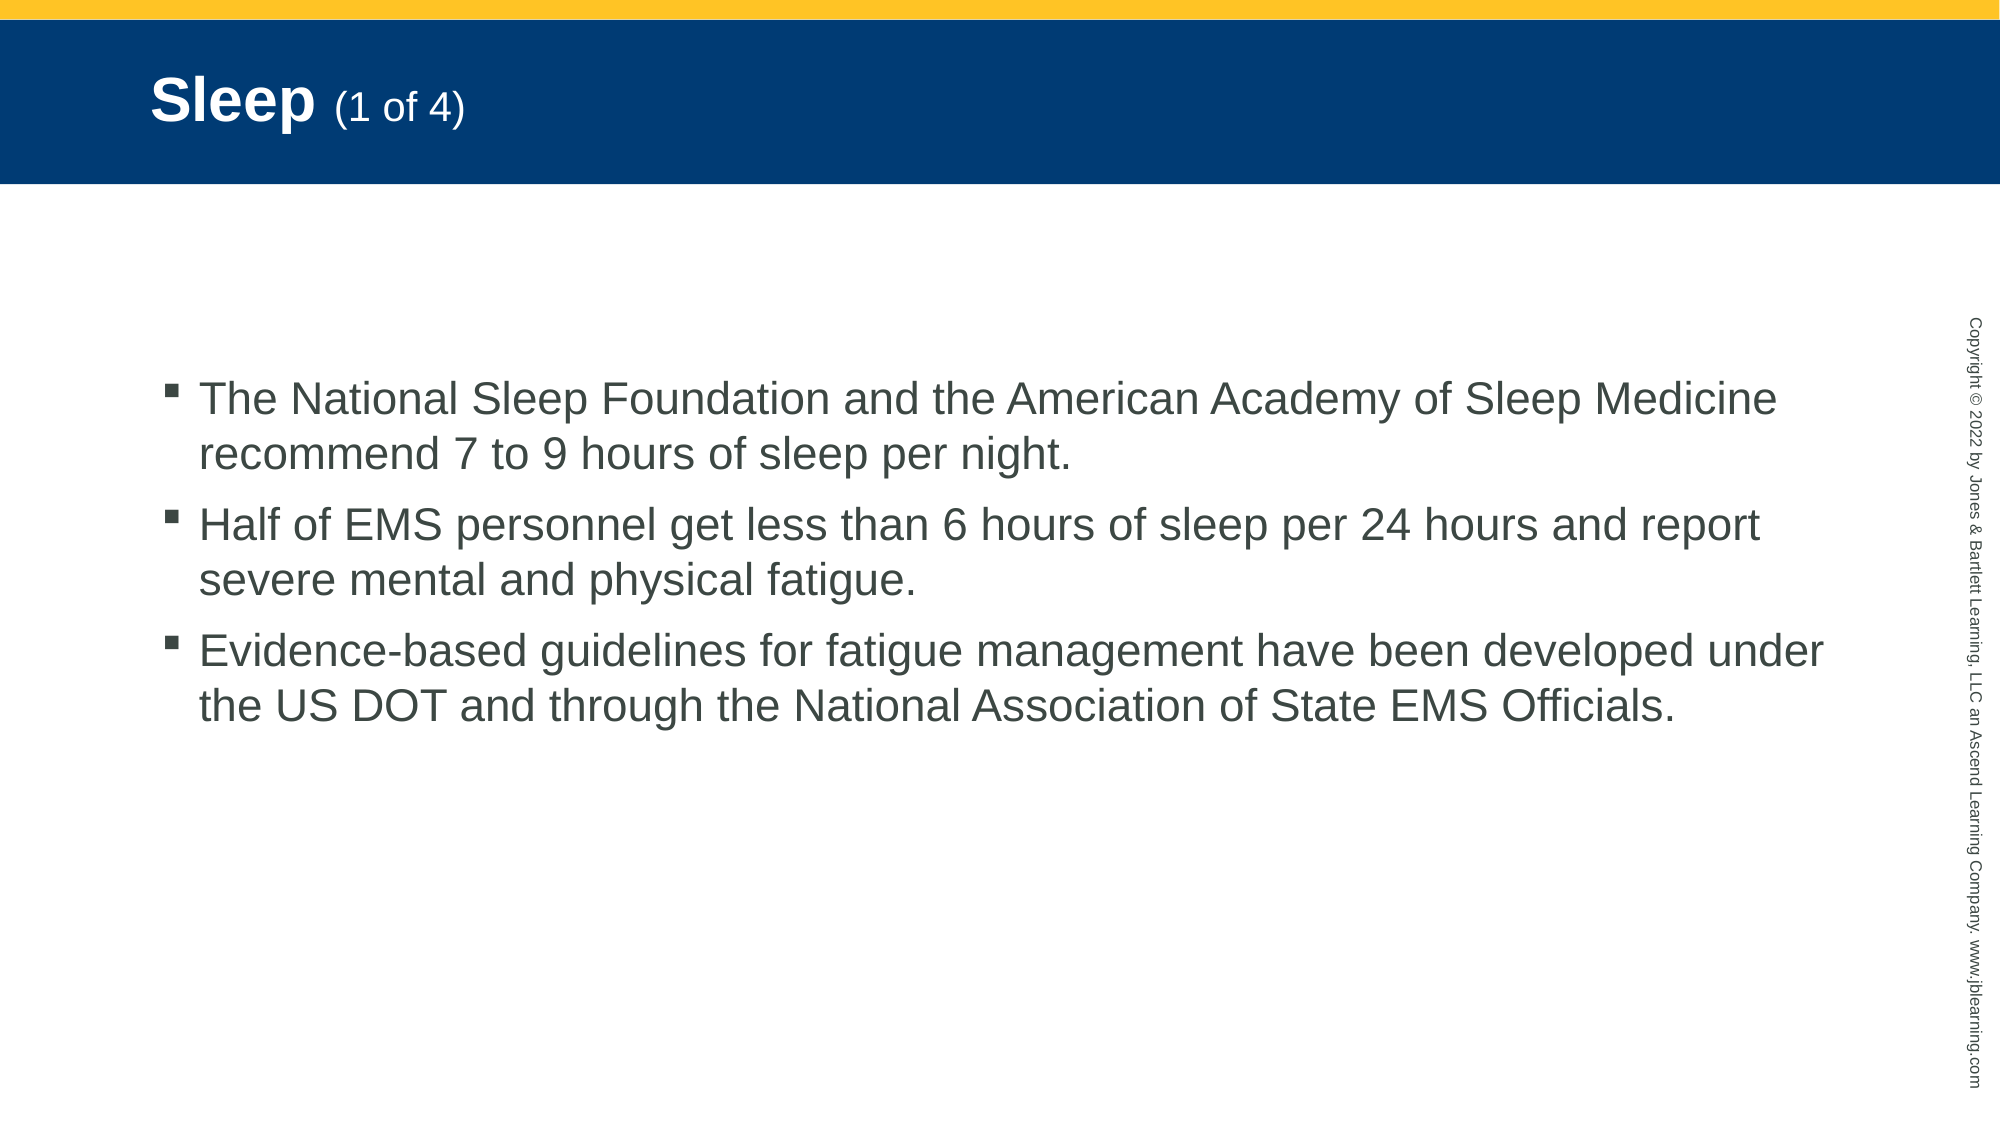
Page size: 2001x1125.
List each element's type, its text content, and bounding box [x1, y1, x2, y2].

title Sleep (1 of 4) [0, 19, 2000, 185]
list The National Sleep Foundation and the American Academy of Sleep Medicine recommend 7 to 9 hours of sleep per night. Half of EMS personnel get less than 6 hours of sleep per 24 hours and report severe mental and physical fatigue. Evidence-based guidelines for fatigue management have been developed under the US DOT and through the National Association of State EMS Officials. [146, 361, 1859, 1016]
